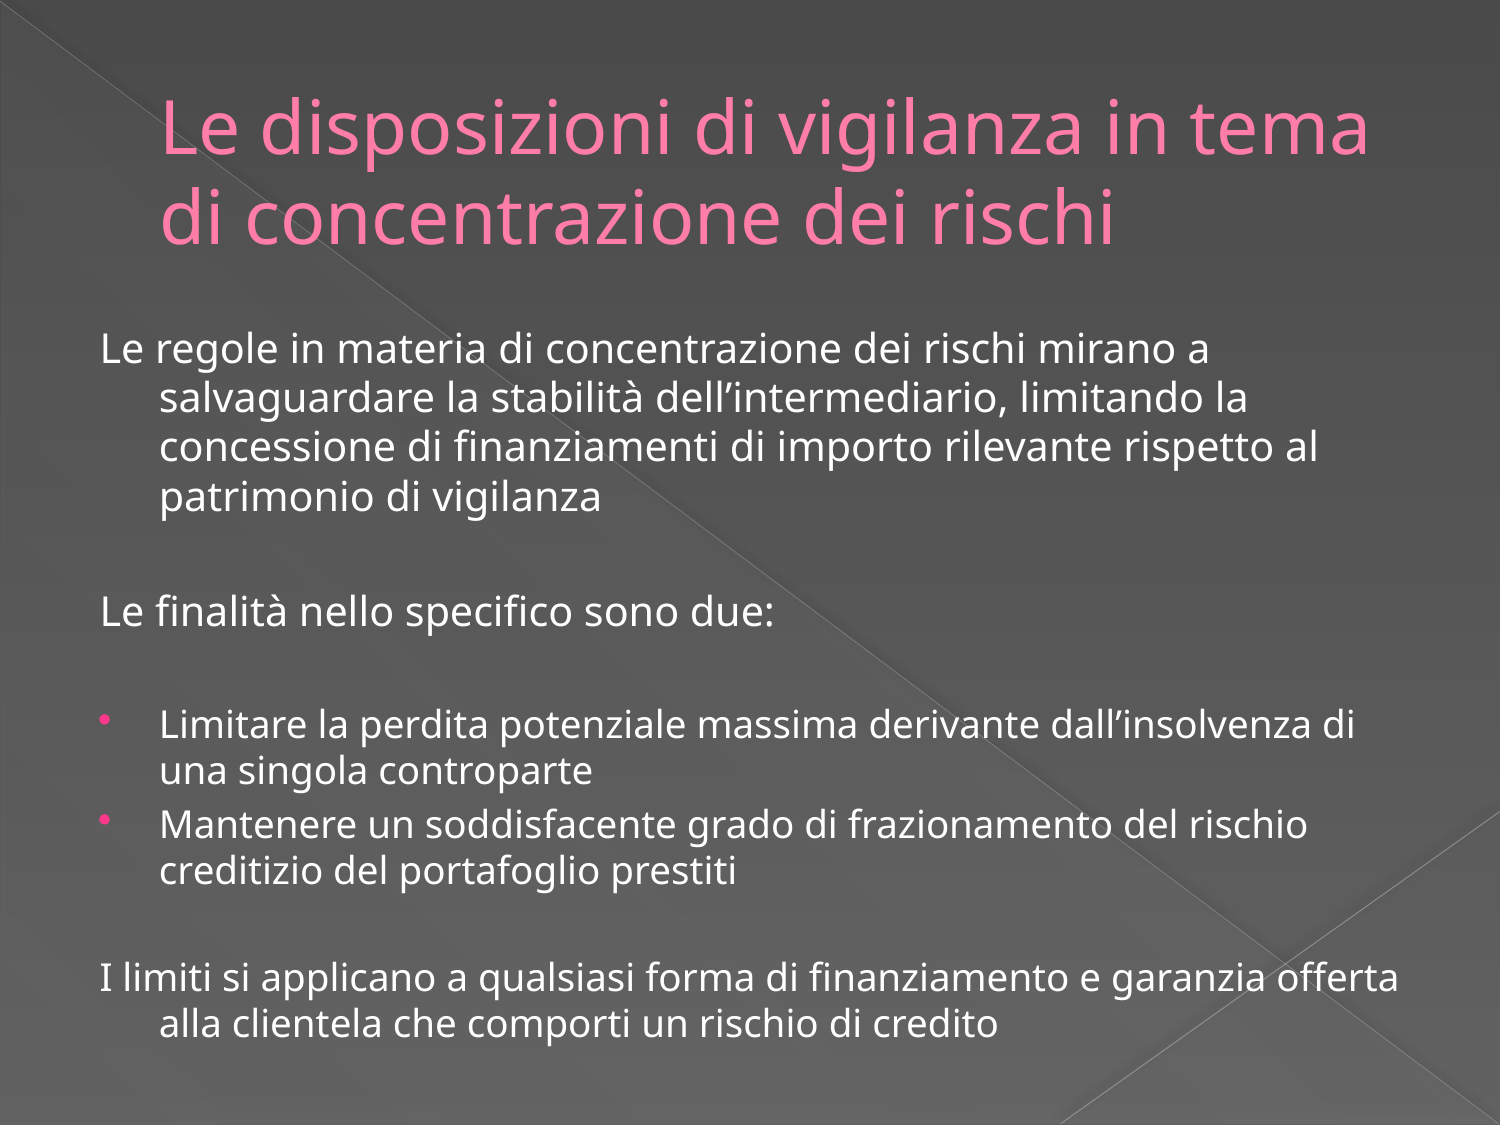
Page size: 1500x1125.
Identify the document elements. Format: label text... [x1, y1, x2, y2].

title Le disposizioni di vigilanza in tema di concentrazione dei rischi [64, 54, 1415, 284]
list Le regole in materia di concentrazione dei rischi mirano a salvaguardare la stabilità dell’intermediario, limitando la concessione di finanziamenti di importo rilevante rispetto al patrimonio di vigilanza Le finalità nello specifico sono due: Limitare la perdita potenziale massima derivante dall’insolvenza di una singola controparte Mantenere un soddisfacente grado di frazionamento del rischio creditizio del portafoglio prestiti I limiti si applicano a qualsiasi forma di finanziamento e garanzia offerta alla clientela che comporti un rischio di credito [75, 314, 1425, 1059]
